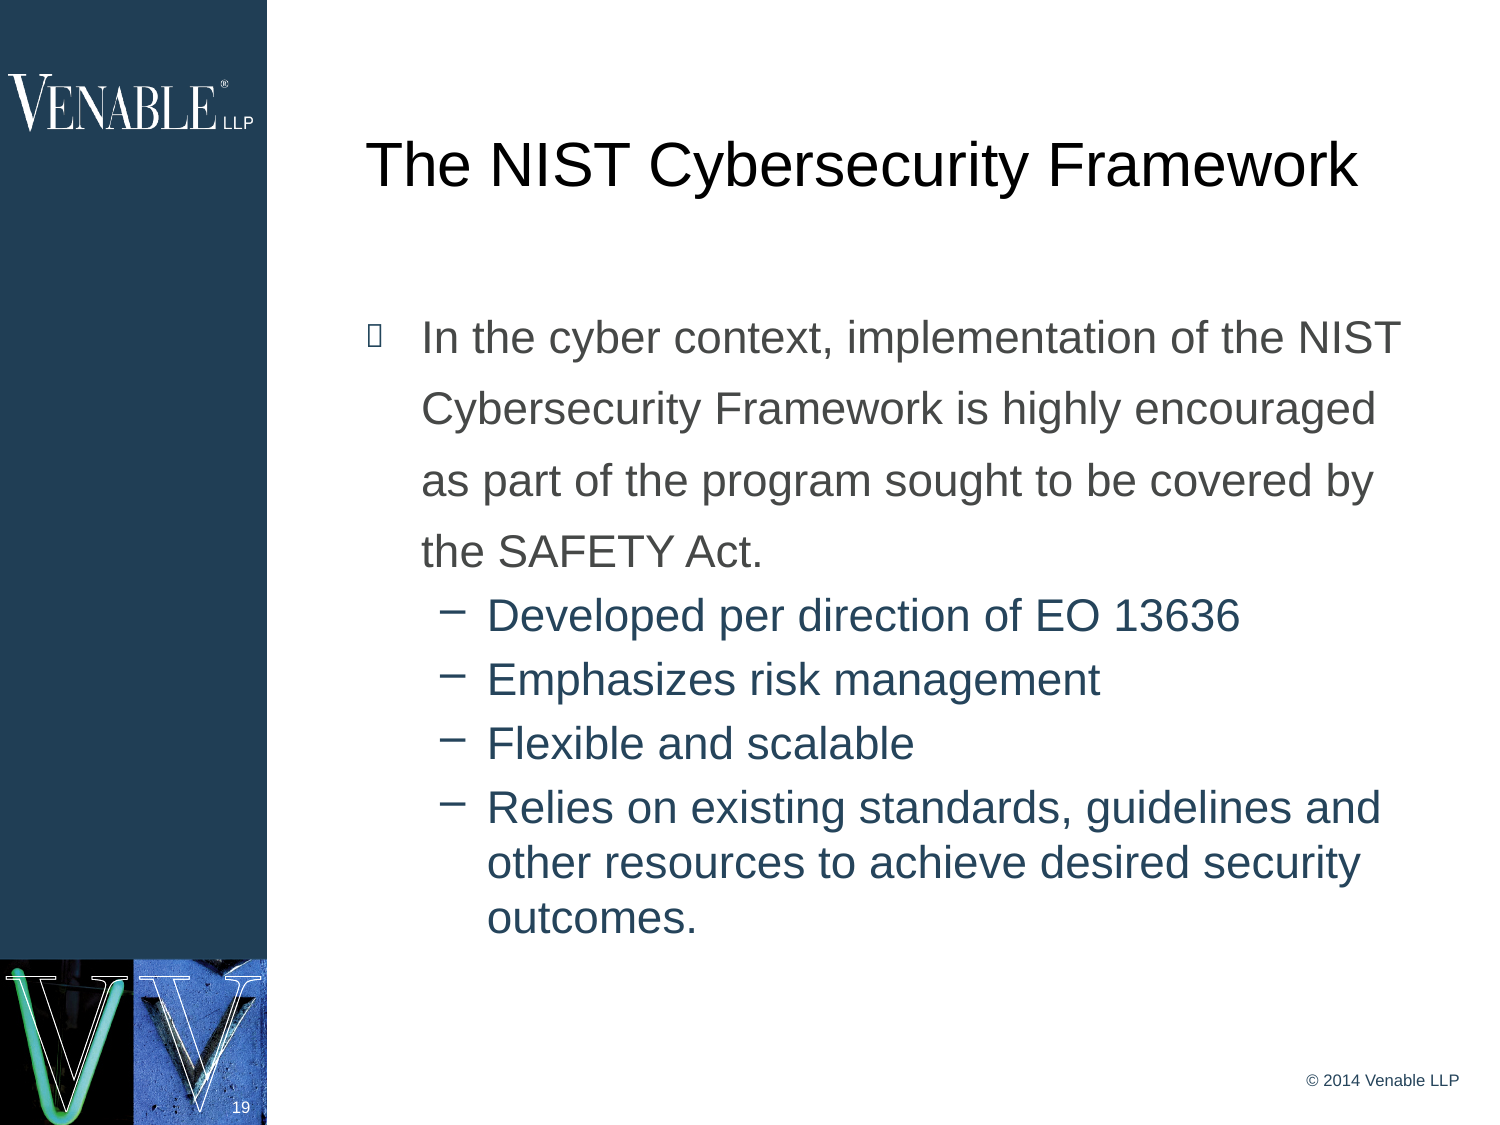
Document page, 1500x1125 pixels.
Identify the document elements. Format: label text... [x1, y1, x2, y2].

list In the cyber context, implementation of the NIST Cybersecurity Framework is highly encouraged as part of the program sought to be covered by the SAFETY Act. Developed per direction of EO 13636 Emphasizes risk management Flexible and scalable Relies on existing standards, guidelines and other resources to achieve desired security outcomes. [350, 283, 1450, 963]
title The NIST Cybersecurity Framework [350, 137, 1450, 283]
picture [0, 959, 267, 1125]
picture [8, 74, 253, 132]
footer © 2014 Venable LLP [999, 1062, 1475, 1100]
